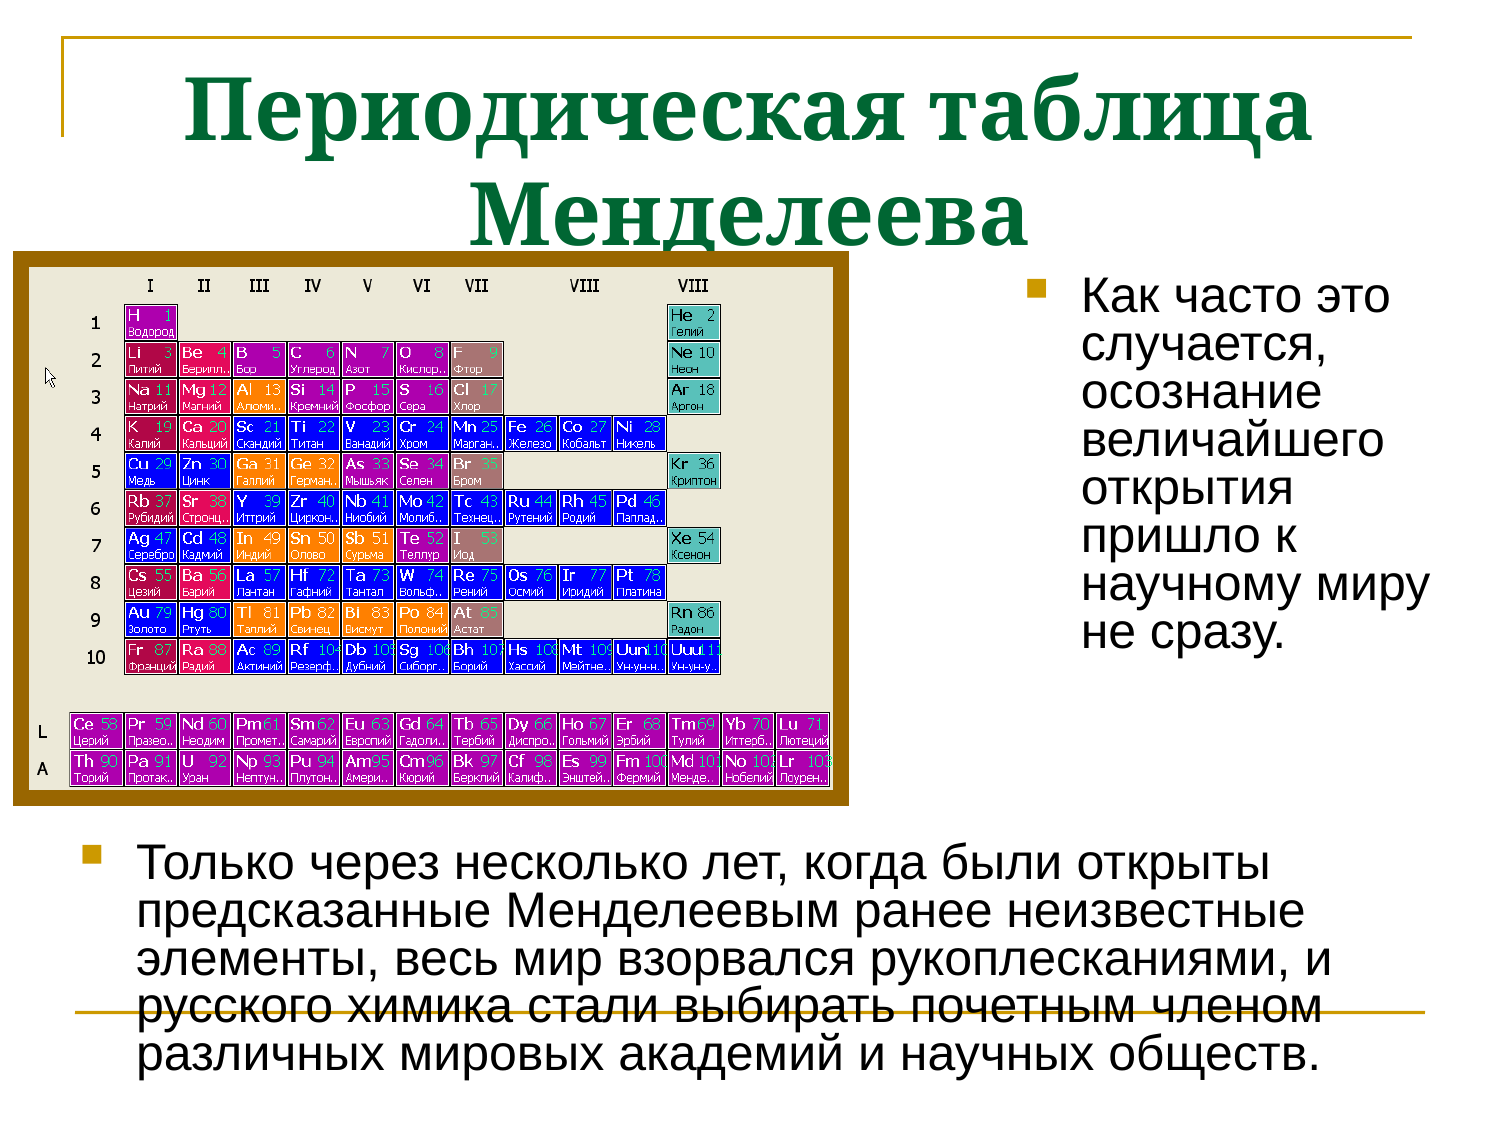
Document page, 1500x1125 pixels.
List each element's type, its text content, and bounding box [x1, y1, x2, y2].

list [29, 266, 833, 790]
title Периодическая таблица Менделеева [74, 45, 1426, 233]
list Только через несколько лет, когда были открыты предсказанные Менделеевым ранее неизвестные элементы, весь мир взорвался рукоплесканиями, и русского химика стали выбирать почетным членом различных мировых академий и научных обществ. [64, 763, 1416, 1034]
text_box Как часто это случается, осознание величайшего открытия пришло к научному миру не сразу. [1009, 267, 1471, 693]
